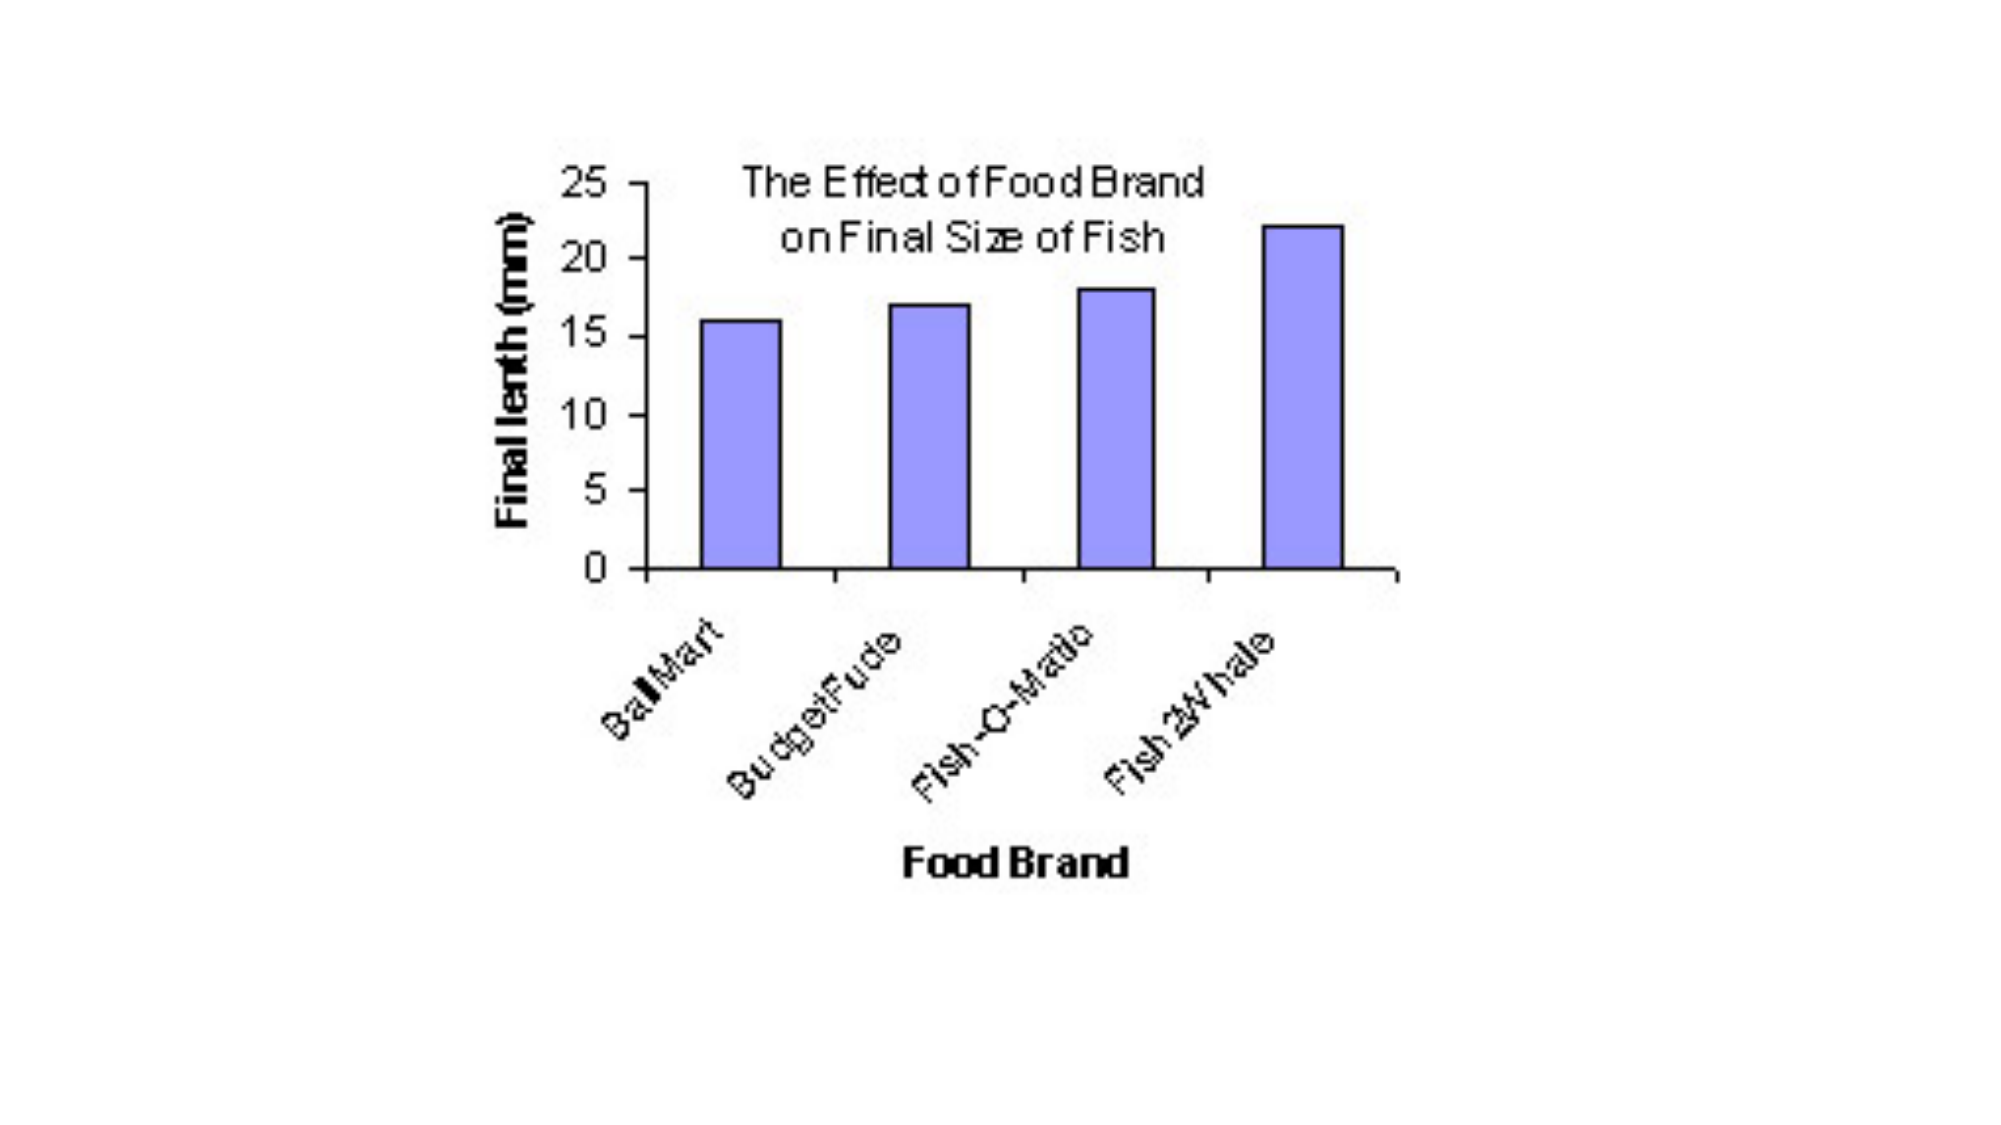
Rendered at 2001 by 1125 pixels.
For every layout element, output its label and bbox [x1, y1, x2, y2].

list [425, 108, 1448, 954]
